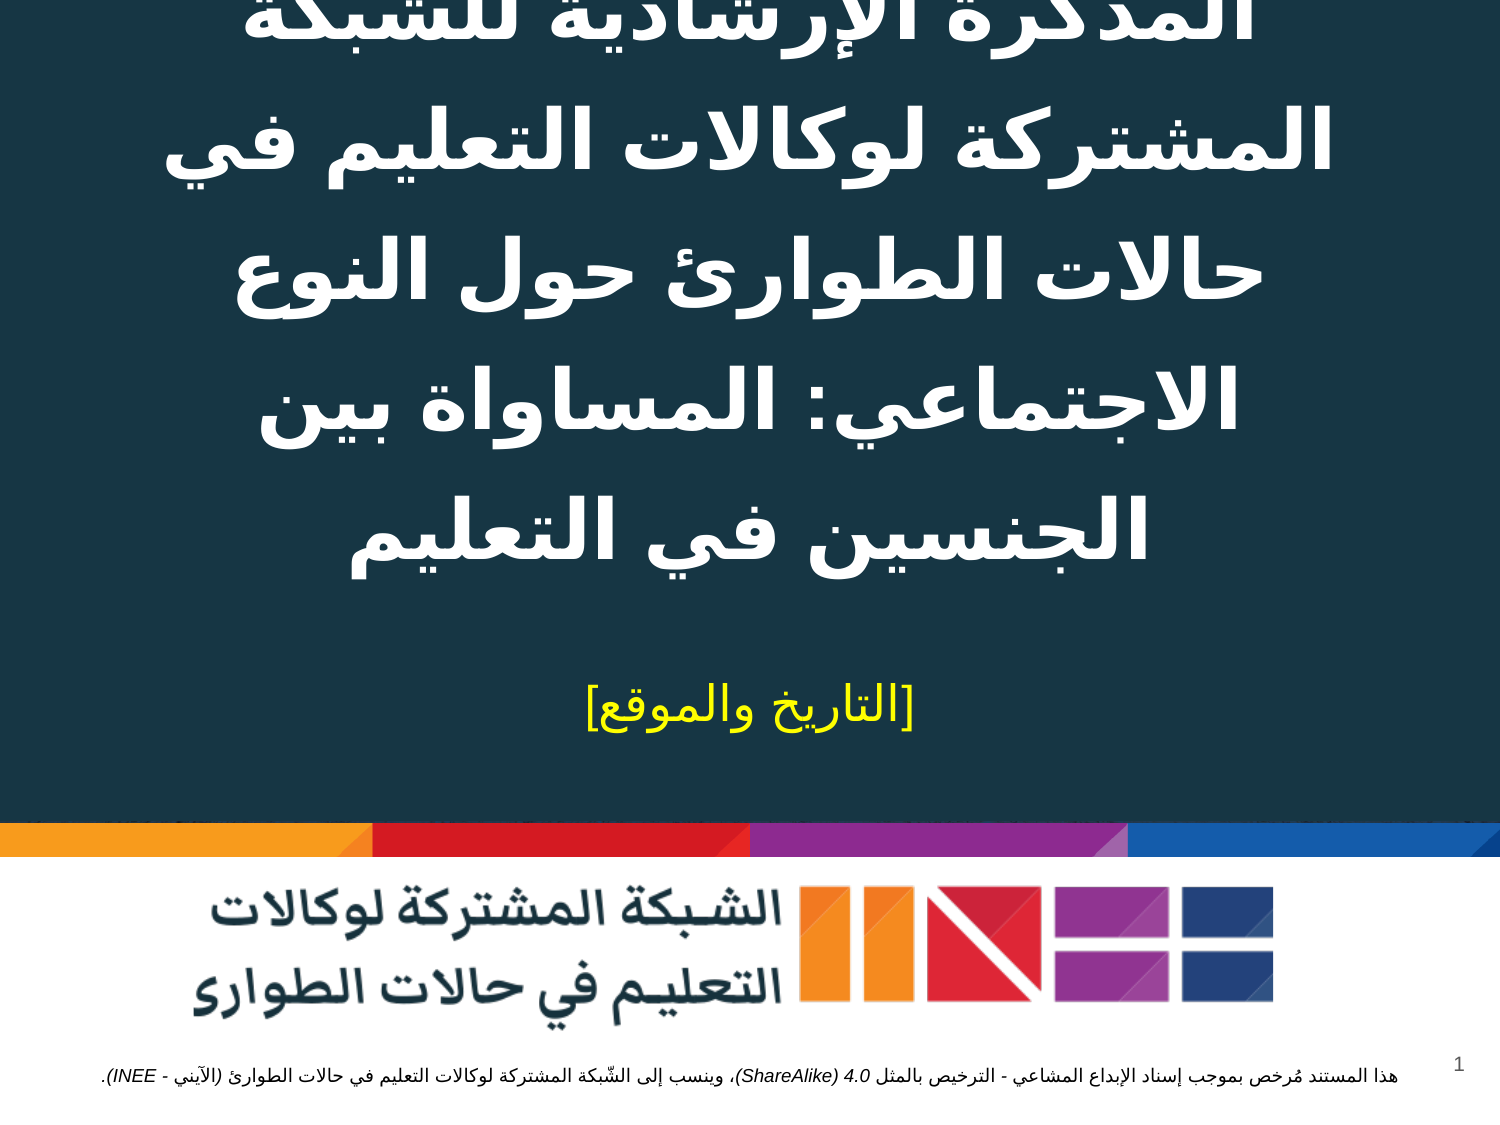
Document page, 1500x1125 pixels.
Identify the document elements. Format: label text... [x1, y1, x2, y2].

title المذكرة الإرشادية للشبكة المشتركة لوكالات التعليم في حالات الطوارئ حول النوع الاجتماعي: المساواة بين الجنسين في التعليم [التاريخ والموقع] [85, 209, 1415, 747]
text_box هذا المستند مُرخص بموجب إسناد الإبداع المشاعي - الترخيص بالمثل 4.0 (ShareAlike)، وينسب إلى الشّبكة المشتركة لوكالات التعليم في حالات الطوارئ (الآيني - INEE). [24, 1049, 1476, 1102]
text_box [0, 874, 1500, 1125]
slide_number ‹#› [1424, 1036, 1480, 1090]
picture [193, 883, 1274, 1032]
picture [0, 821, 1500, 867]
